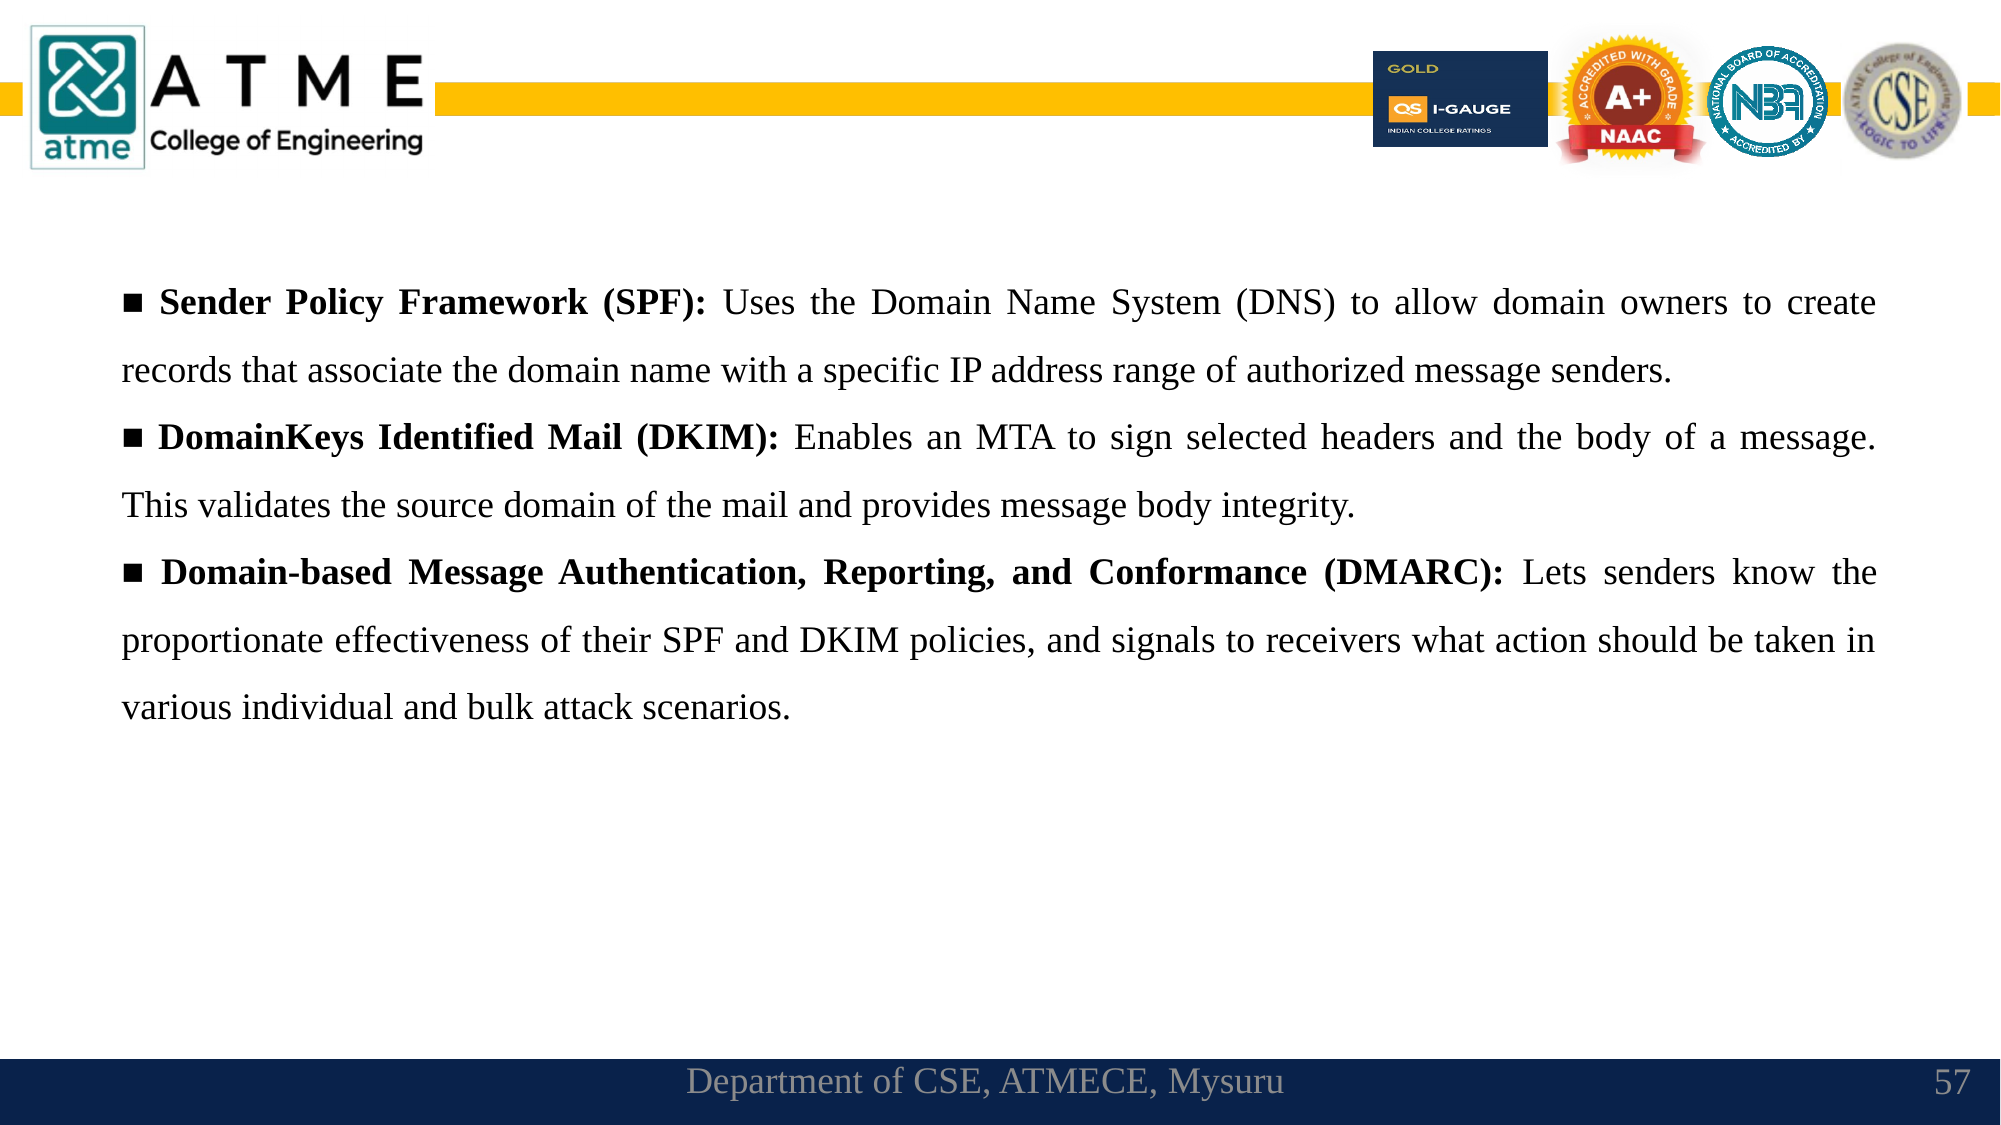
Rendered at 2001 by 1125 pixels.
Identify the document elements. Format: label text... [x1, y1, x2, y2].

picture [1840, 26, 1968, 176]
picture [22, 15, 435, 178]
footer Department of CSE, ATMECE, Mysuru [501, 1056, 1470, 1102]
text_box ■ Sender Policy Framework (SPF): Uses the Domain Name System (DNS) to allow domain owners to create records that associate the domain name with a specific IP address range of authorized message senders. ■ DomainKeys Identified Mail (DKIM): Enables an MTA to sign selected headers and the body of a message. This validates the source domain of the mail and provides message body integrity. ■ Domain-based Message Authentication, Reporting, and Conformance (DMARC): Lets senders know the proportionate effectiveness of their SPF and DKIM policies, and signals to receivers what action should be taken in various individual and bulk attack scenarios. [106, 247, 1894, 735]
picture [1373, 20, 1828, 180]
picture [0, 1059, 2001, 1125]
slide_number 57 [1511, 1057, 1972, 1103]
